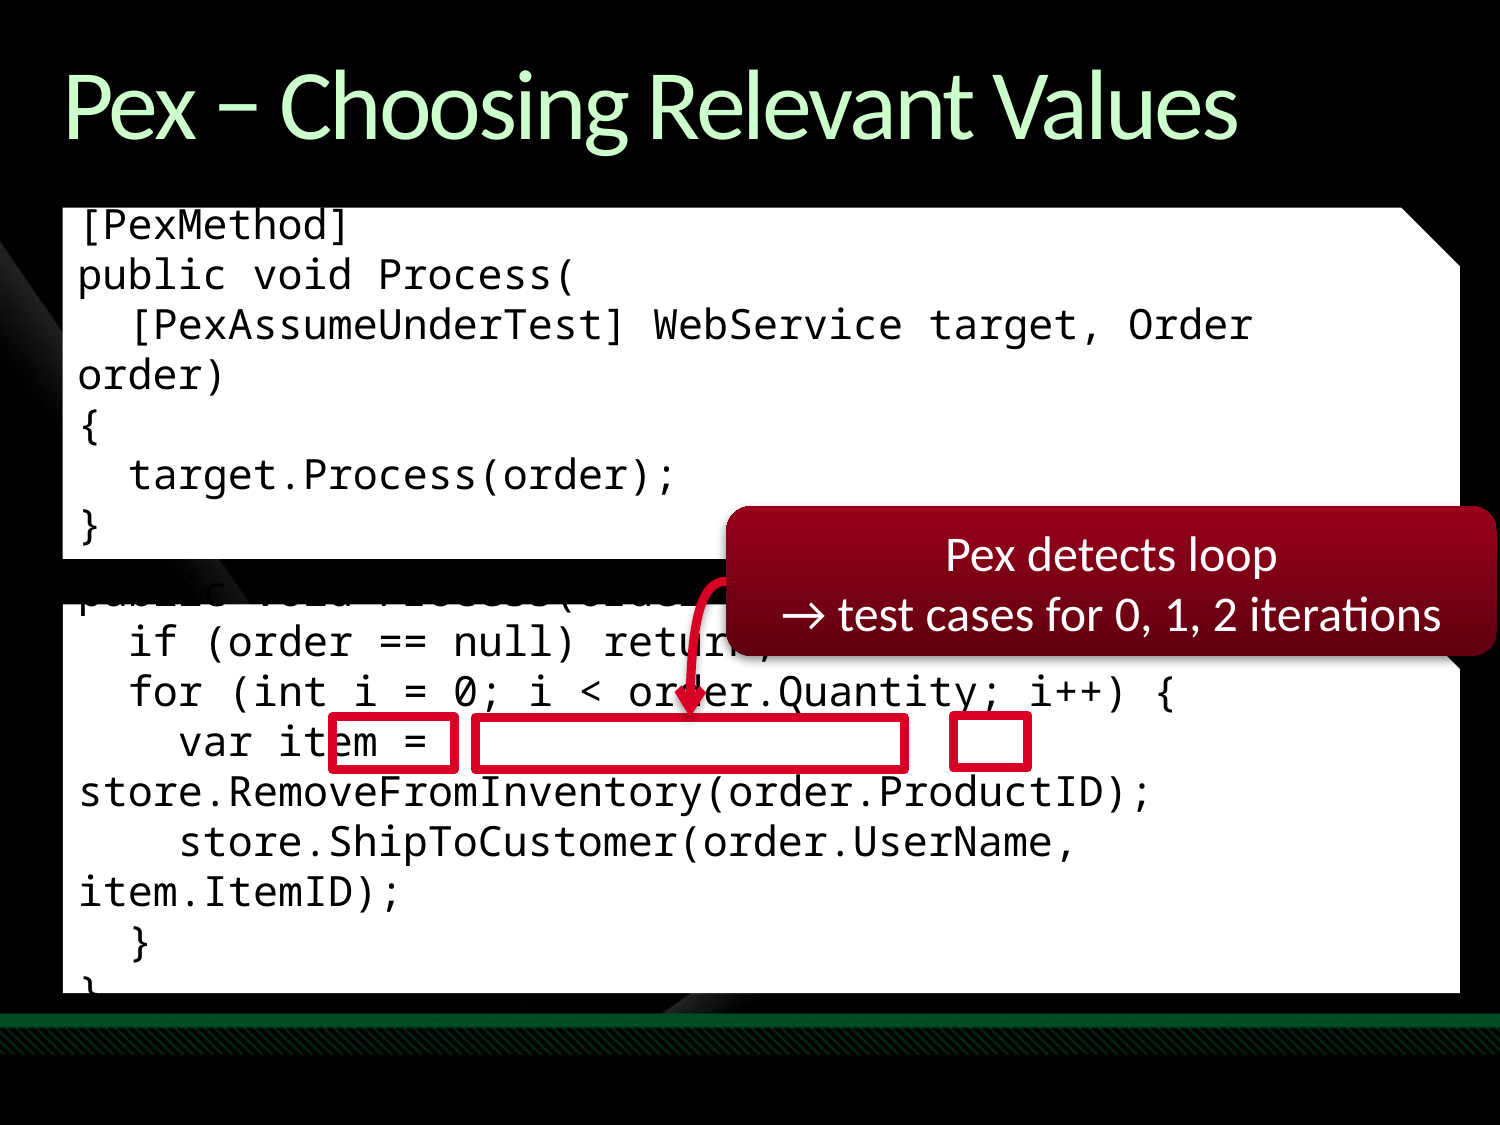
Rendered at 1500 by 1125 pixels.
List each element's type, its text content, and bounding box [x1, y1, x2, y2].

text_box public void Process(Order order) { if (order == null) return; for (int i = 0; i < order.Quantity; i++) { var item = store.RemoveFromInventory(order.ProductID); store.ShipToCustomer(order.UserName, item.ItemID); } } [58, 599, 1465, 998]
text_box [328, 712, 459, 774]
text_box Pex detects loop → test cases for 0, 1, 2 iterations [726, 506, 1497, 657]
text_box [471, 713, 909, 774]
title Pex − Choosing Relevant Values [62, 53, 1438, 144]
text_box [949, 711, 1032, 772]
picture [0, 0, 1500, 1125]
text_box [PexMethod] public void Process( [PexAssumeUnderTest] WebService target, Order order) { target.Process(order); } [58, 203, 1465, 564]
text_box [689, 580, 727, 718]
